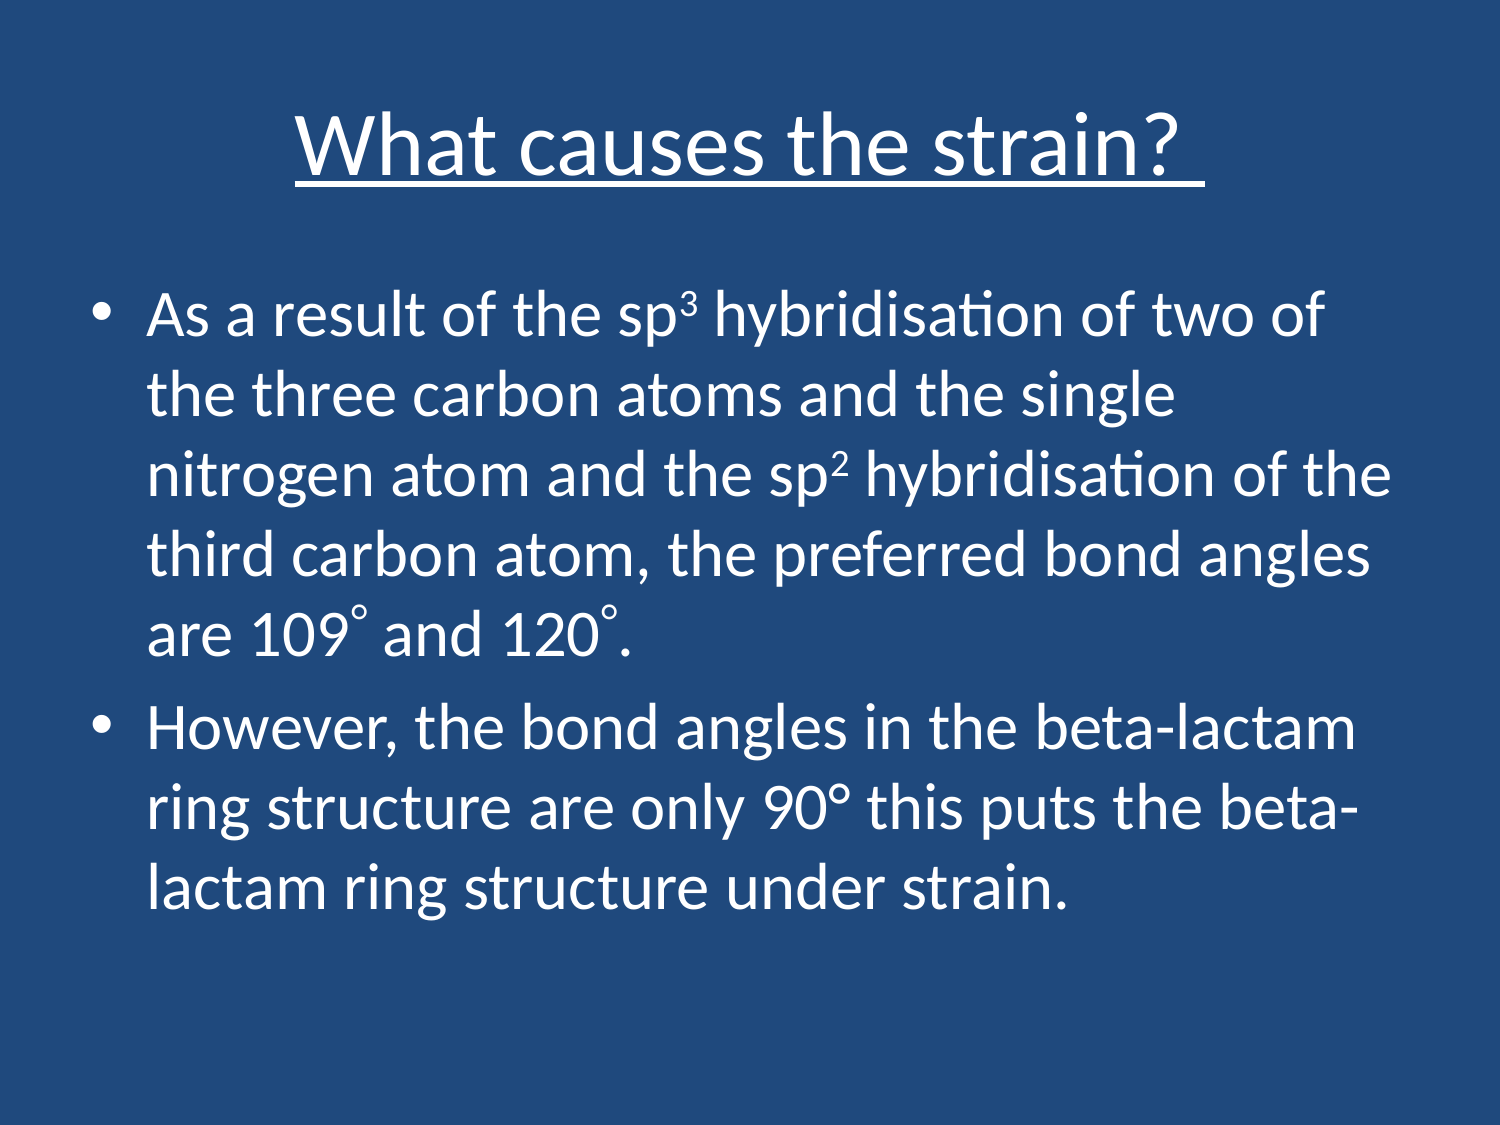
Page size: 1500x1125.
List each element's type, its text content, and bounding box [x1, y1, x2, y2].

list As a result of the sp3 hybridisation of two of the three carbon atoms and the single nitrogen atom and the sp2 hybridisation of the third carbon atom, the preferred bond angles are 109 and 120. However, the bond angles in the beta-lactam ring structure are only 90° this puts the beta-lactam ring structure under strain. [75, 262, 1425, 1055]
title What causes the strain? [75, 45, 1425, 233]
